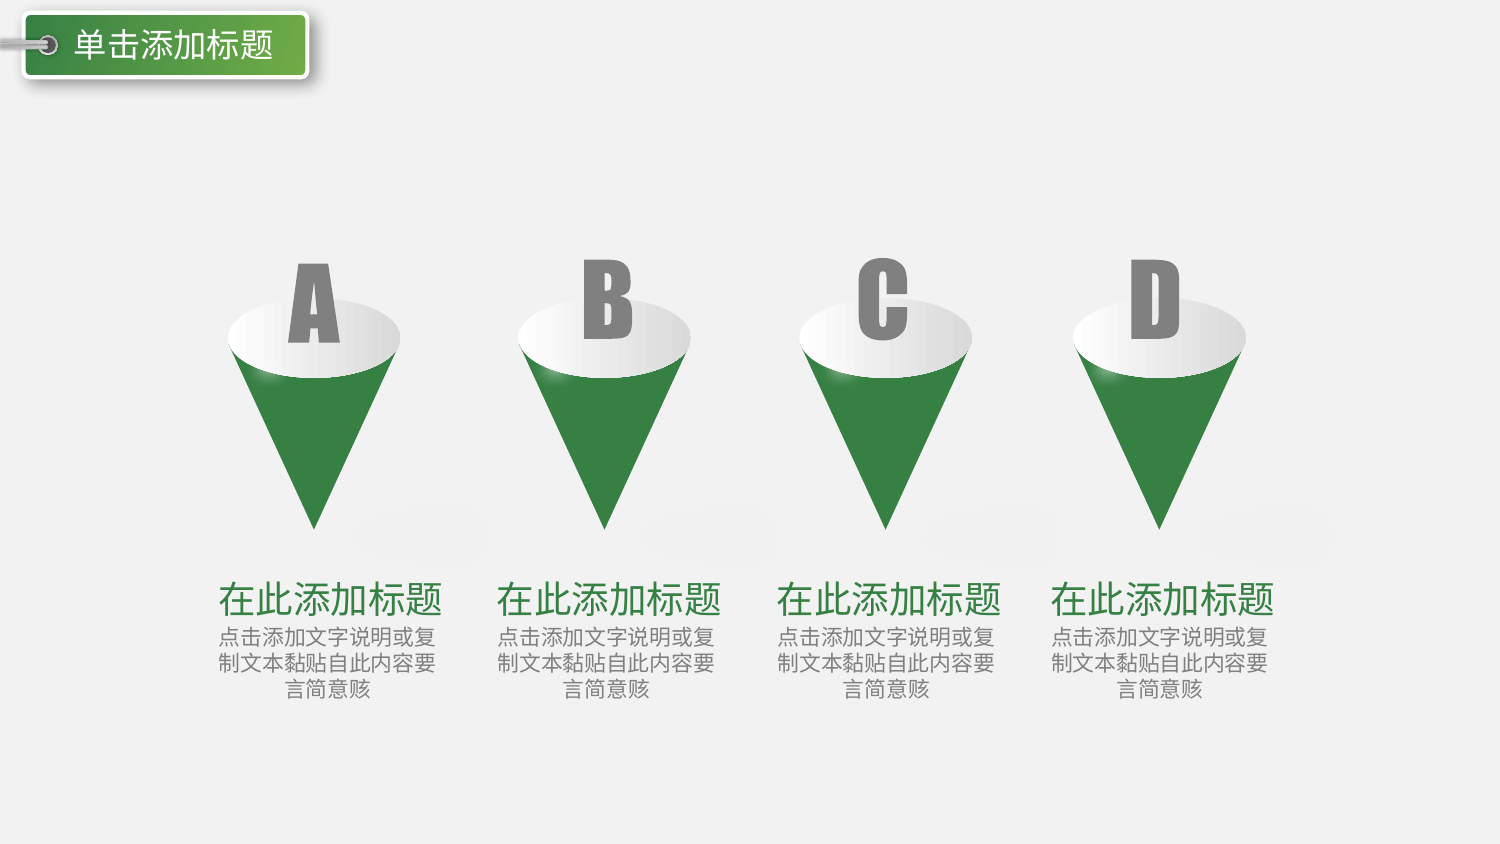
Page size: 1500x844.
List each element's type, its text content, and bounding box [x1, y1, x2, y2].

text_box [280, 298, 561, 620]
text_box [857, 256, 909, 298]
text_box 单击添加标题 [39, 17, 308, 72]
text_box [0, 40, 48, 49]
text_box [292, 262, 335, 298]
text_box [1130, 258, 1181, 298]
text_box [583, 258, 632, 298]
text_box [835, 298, 1370, 620]
text_box [22, 11, 309, 79]
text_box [203, 568, 471, 711]
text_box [1035, 568, 1303, 711]
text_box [38, 35, 58, 55]
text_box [481, 568, 749, 711]
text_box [0, 298, 280, 620]
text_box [761, 568, 1029, 711]
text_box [561, 298, 835, 620]
